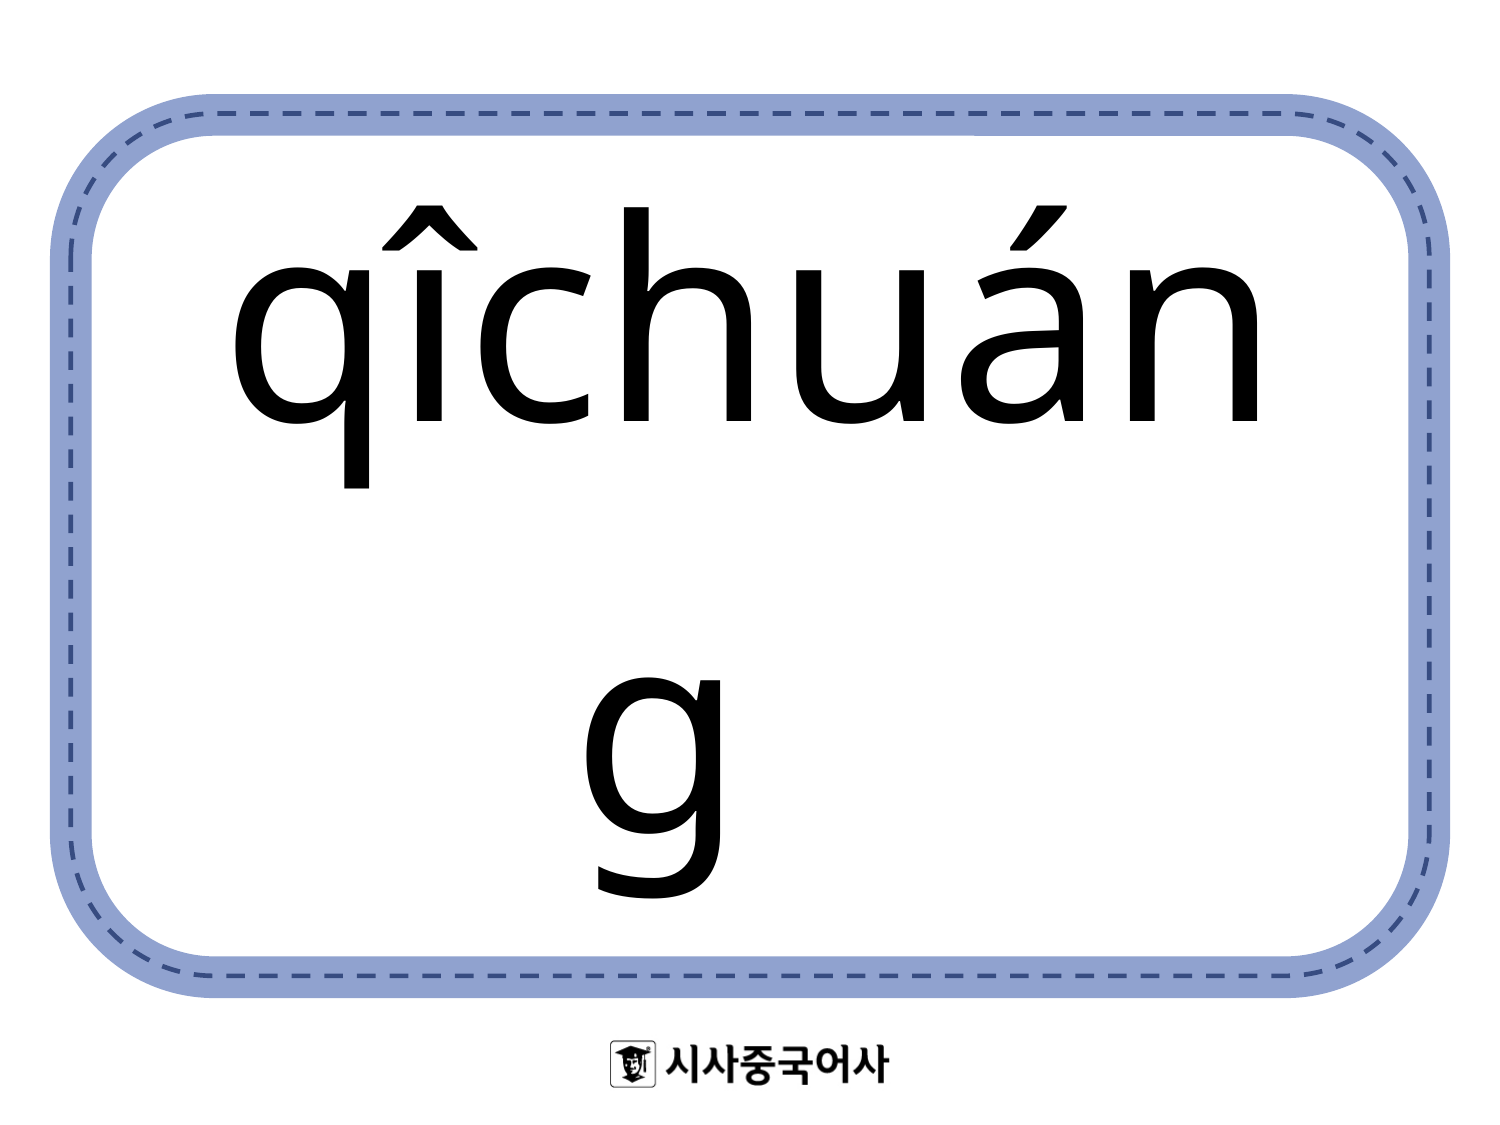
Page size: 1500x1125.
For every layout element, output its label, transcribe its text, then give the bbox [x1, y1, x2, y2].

picture [602, 1034, 898, 1094]
text_box qîchuáng [145, 189, 1354, 853]
